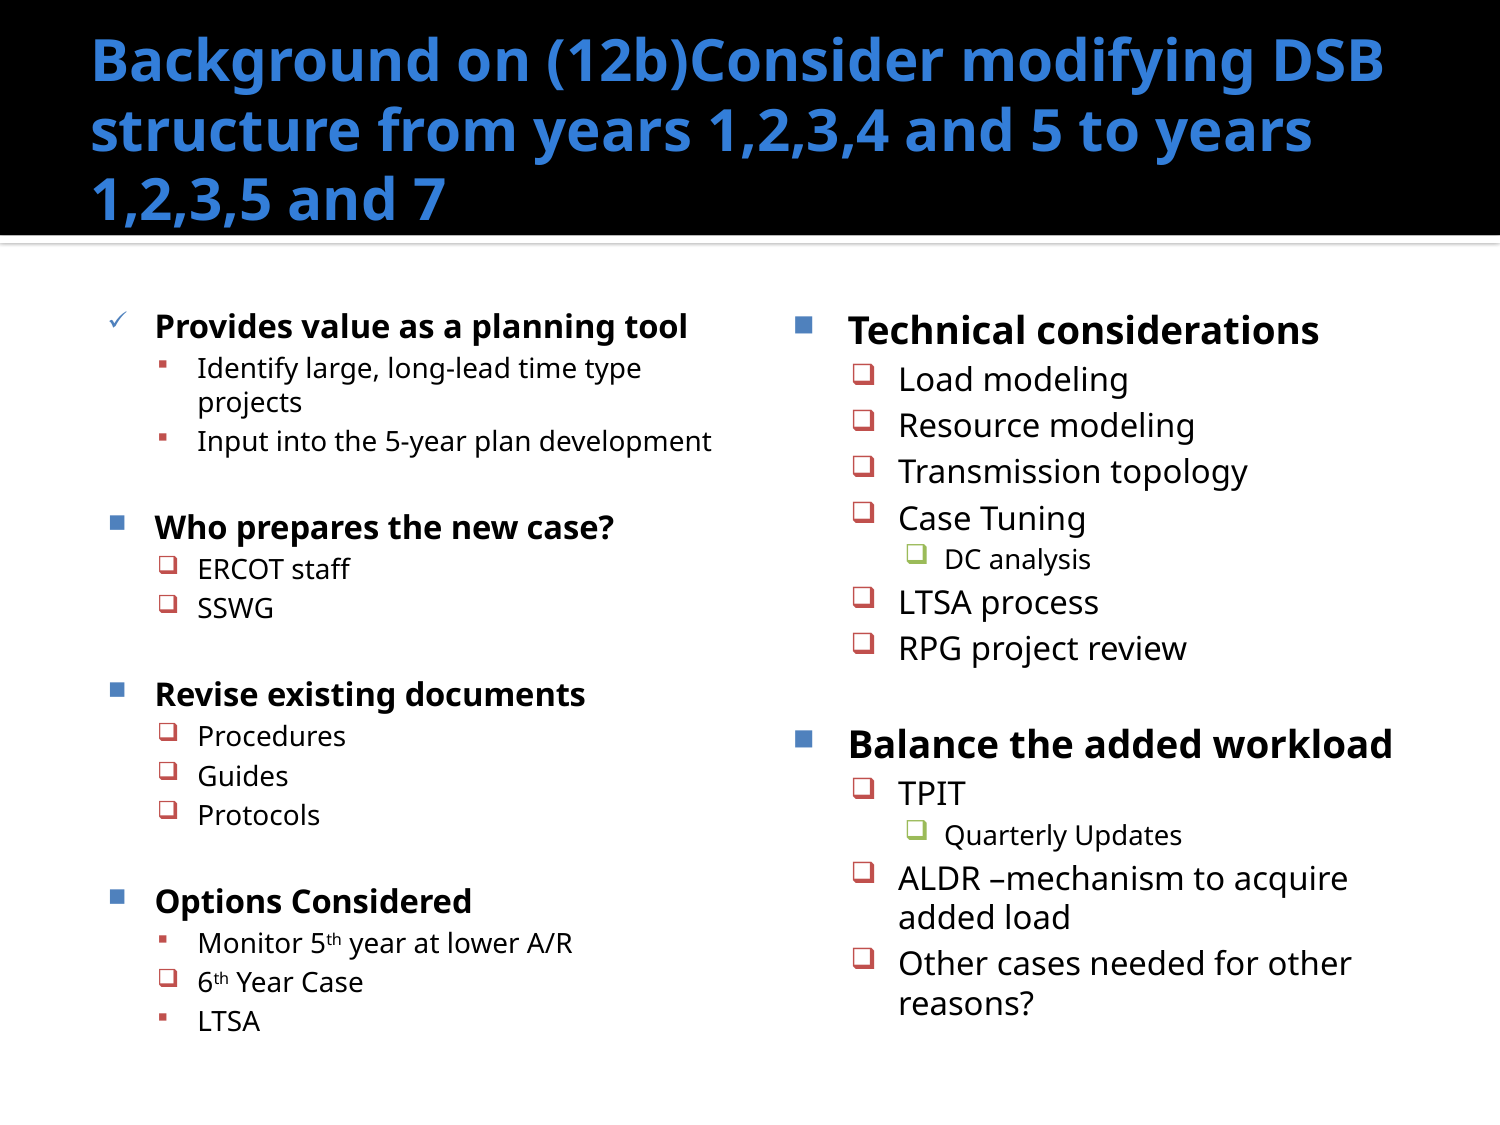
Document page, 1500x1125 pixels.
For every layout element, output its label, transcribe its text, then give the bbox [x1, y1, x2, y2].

list Provides value as a planning tool Identify large, long-lead time type projects Input into the 5-year plan development Who prepares the new case? ERCOT staff SSWG Revise existing documents Procedures Guides Protocols Options Considered Monitor 5th year at lower A/R 6th Year Case LTSA [75, 291, 738, 1050]
title Background on (12b)Consider modifying DSB structure from years 1,2,3,4 and 5 to years 1,2,3,5 and 7 [75, 24, 1425, 231]
list Technical considerations Load modeling Resource modeling Transmission topology Case Tuning DC analysis LTSA process RPG project review Balance the added workload TPIT Quarterly Updates ALDR –mechanism to acquire added load Other cases needed for other reasons? [762, 291, 1425, 1050]
